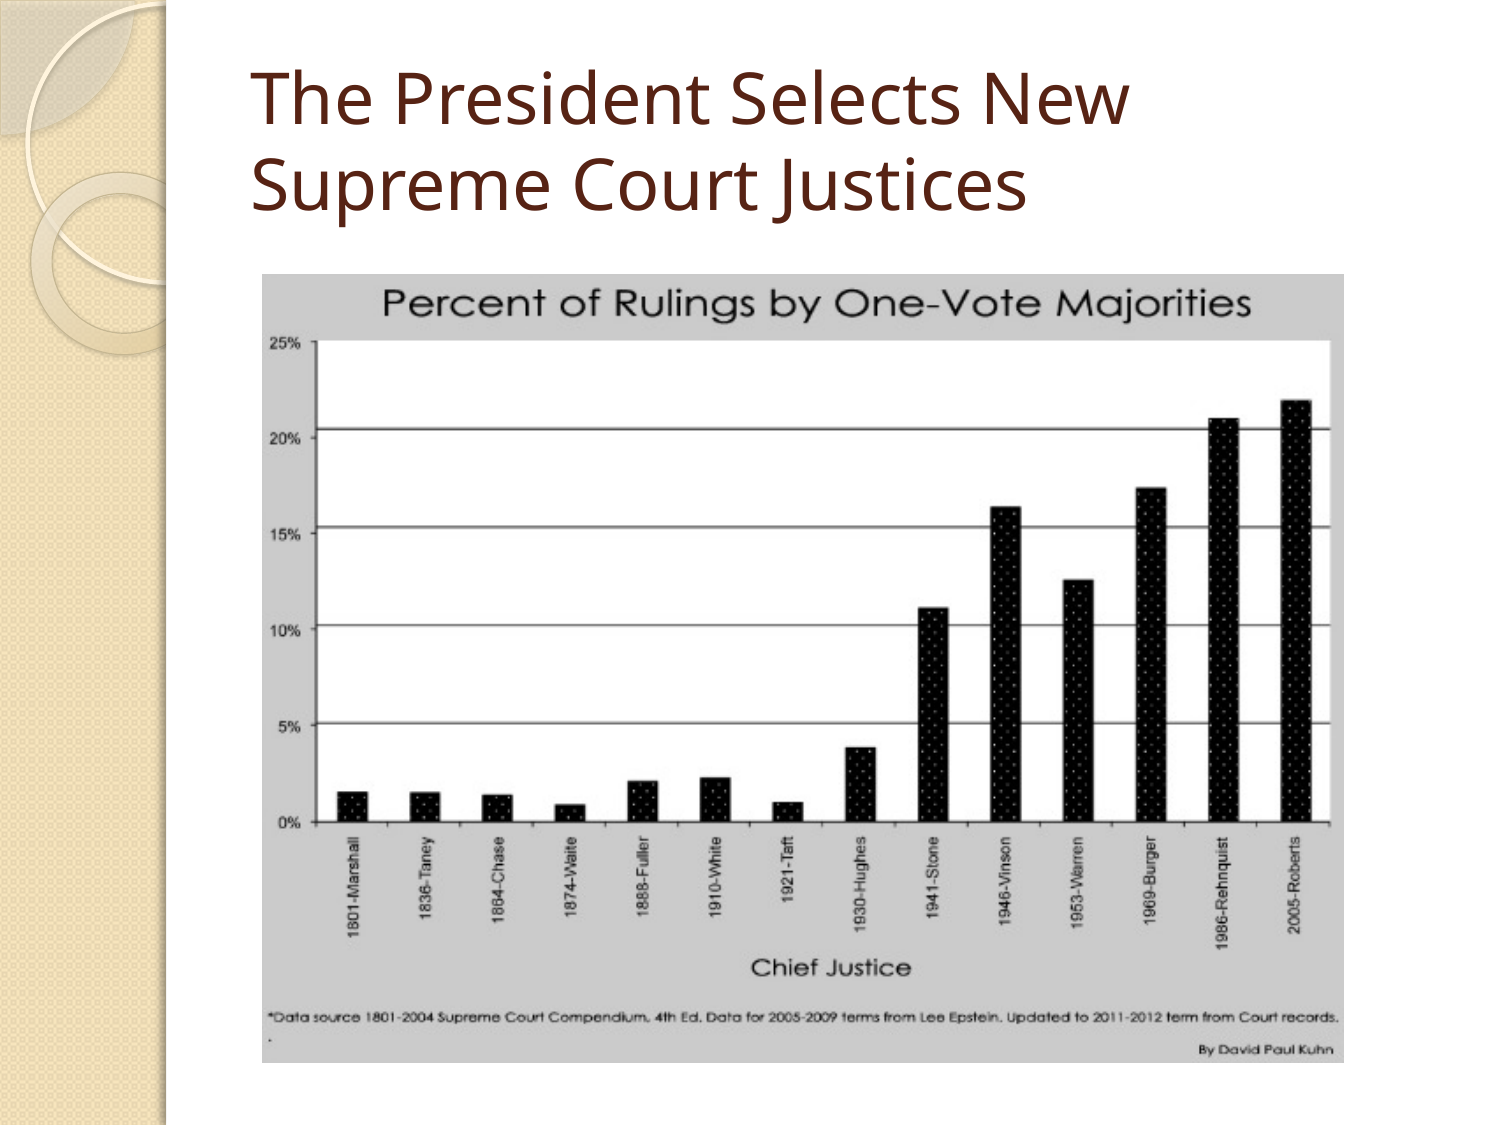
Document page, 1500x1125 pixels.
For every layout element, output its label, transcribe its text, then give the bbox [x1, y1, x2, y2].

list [262, 274, 1344, 1063]
title The President Selects New Supreme Court Justices [235, 45, 1466, 233]
